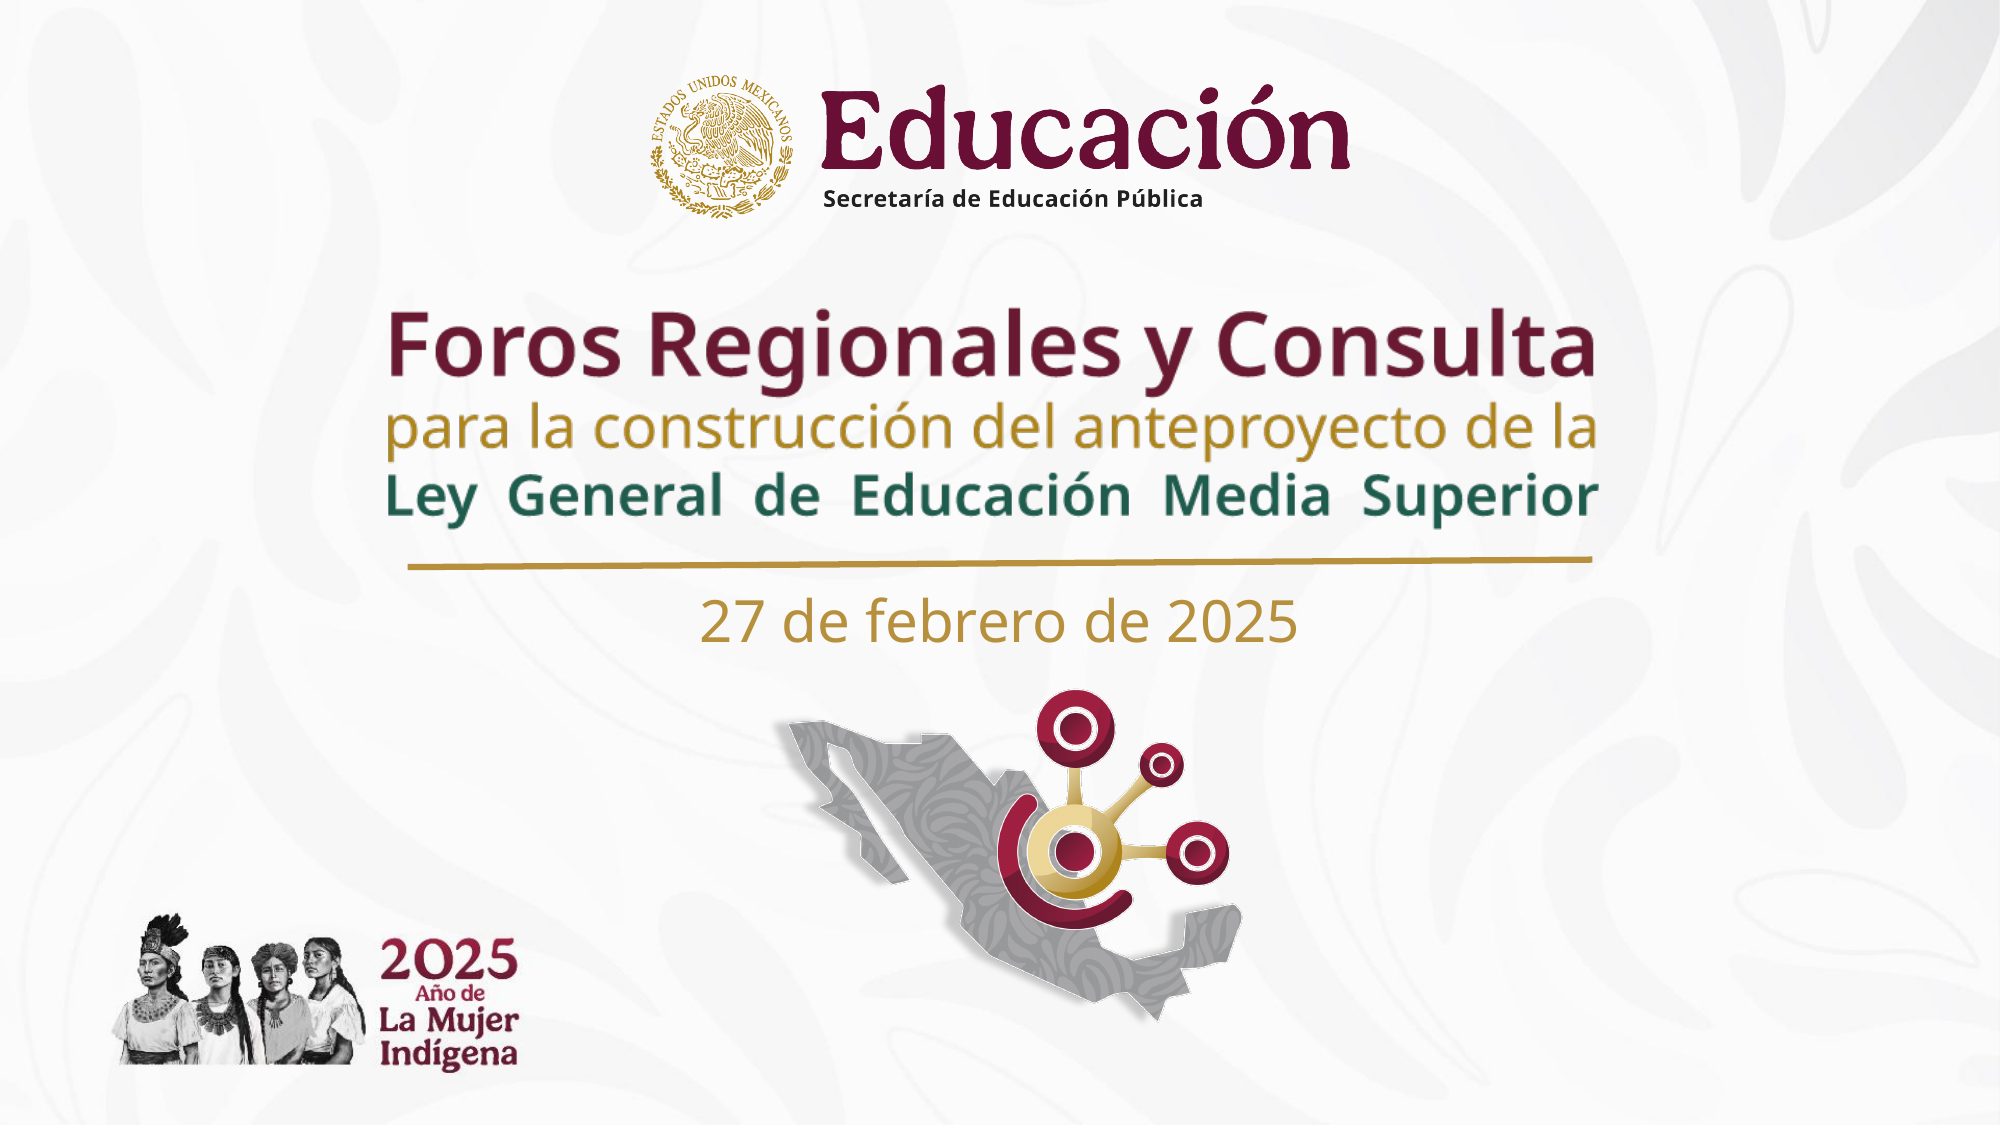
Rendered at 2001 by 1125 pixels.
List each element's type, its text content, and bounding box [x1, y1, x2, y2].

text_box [407, 559, 1593, 568]
text_box 27 de febrero de 2025 [249, 585, 1750, 648]
picture [0, 0, 2001, 1125]
